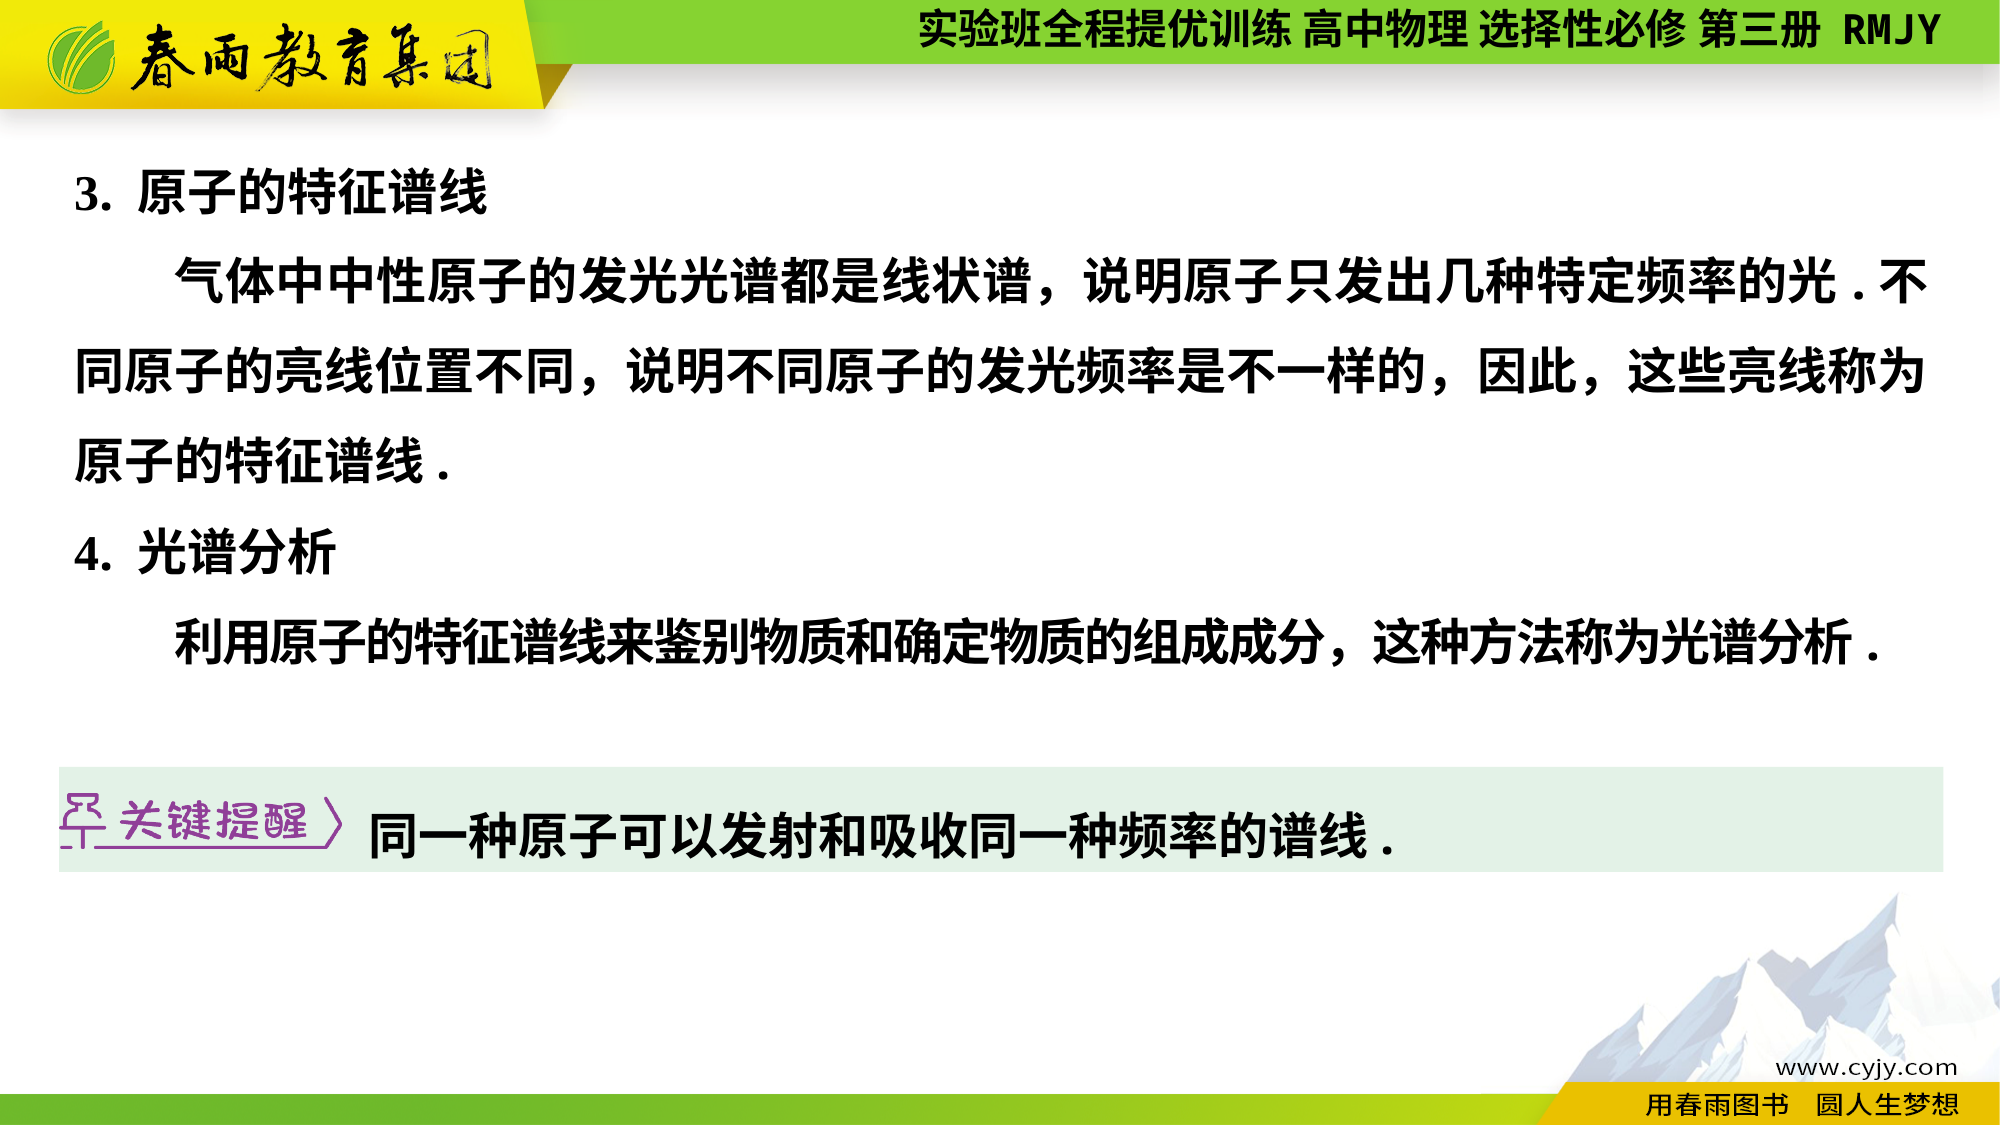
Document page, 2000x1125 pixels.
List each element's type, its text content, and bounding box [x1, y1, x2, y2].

picture [0, 0, 2000, 1125]
list 3. 原子的特征谱线 气体中中性原子的发光光谱都是线状谱，说明原子只发出几种特定频率的光.不同原子的亮线位置不同，说明不同原子的发光频率是不一样的，因此，这些亮线称为原子的特征谱线. 4. 光谱分析 利用原子的特征谱线来鉴别物质和确定物质的组成成分，这种方法称为光谱分析. [59, 122, 1944, 672]
text_box 同一种原子可以发射和吸收同一种频率的谱线. [59, 766, 1944, 872]
